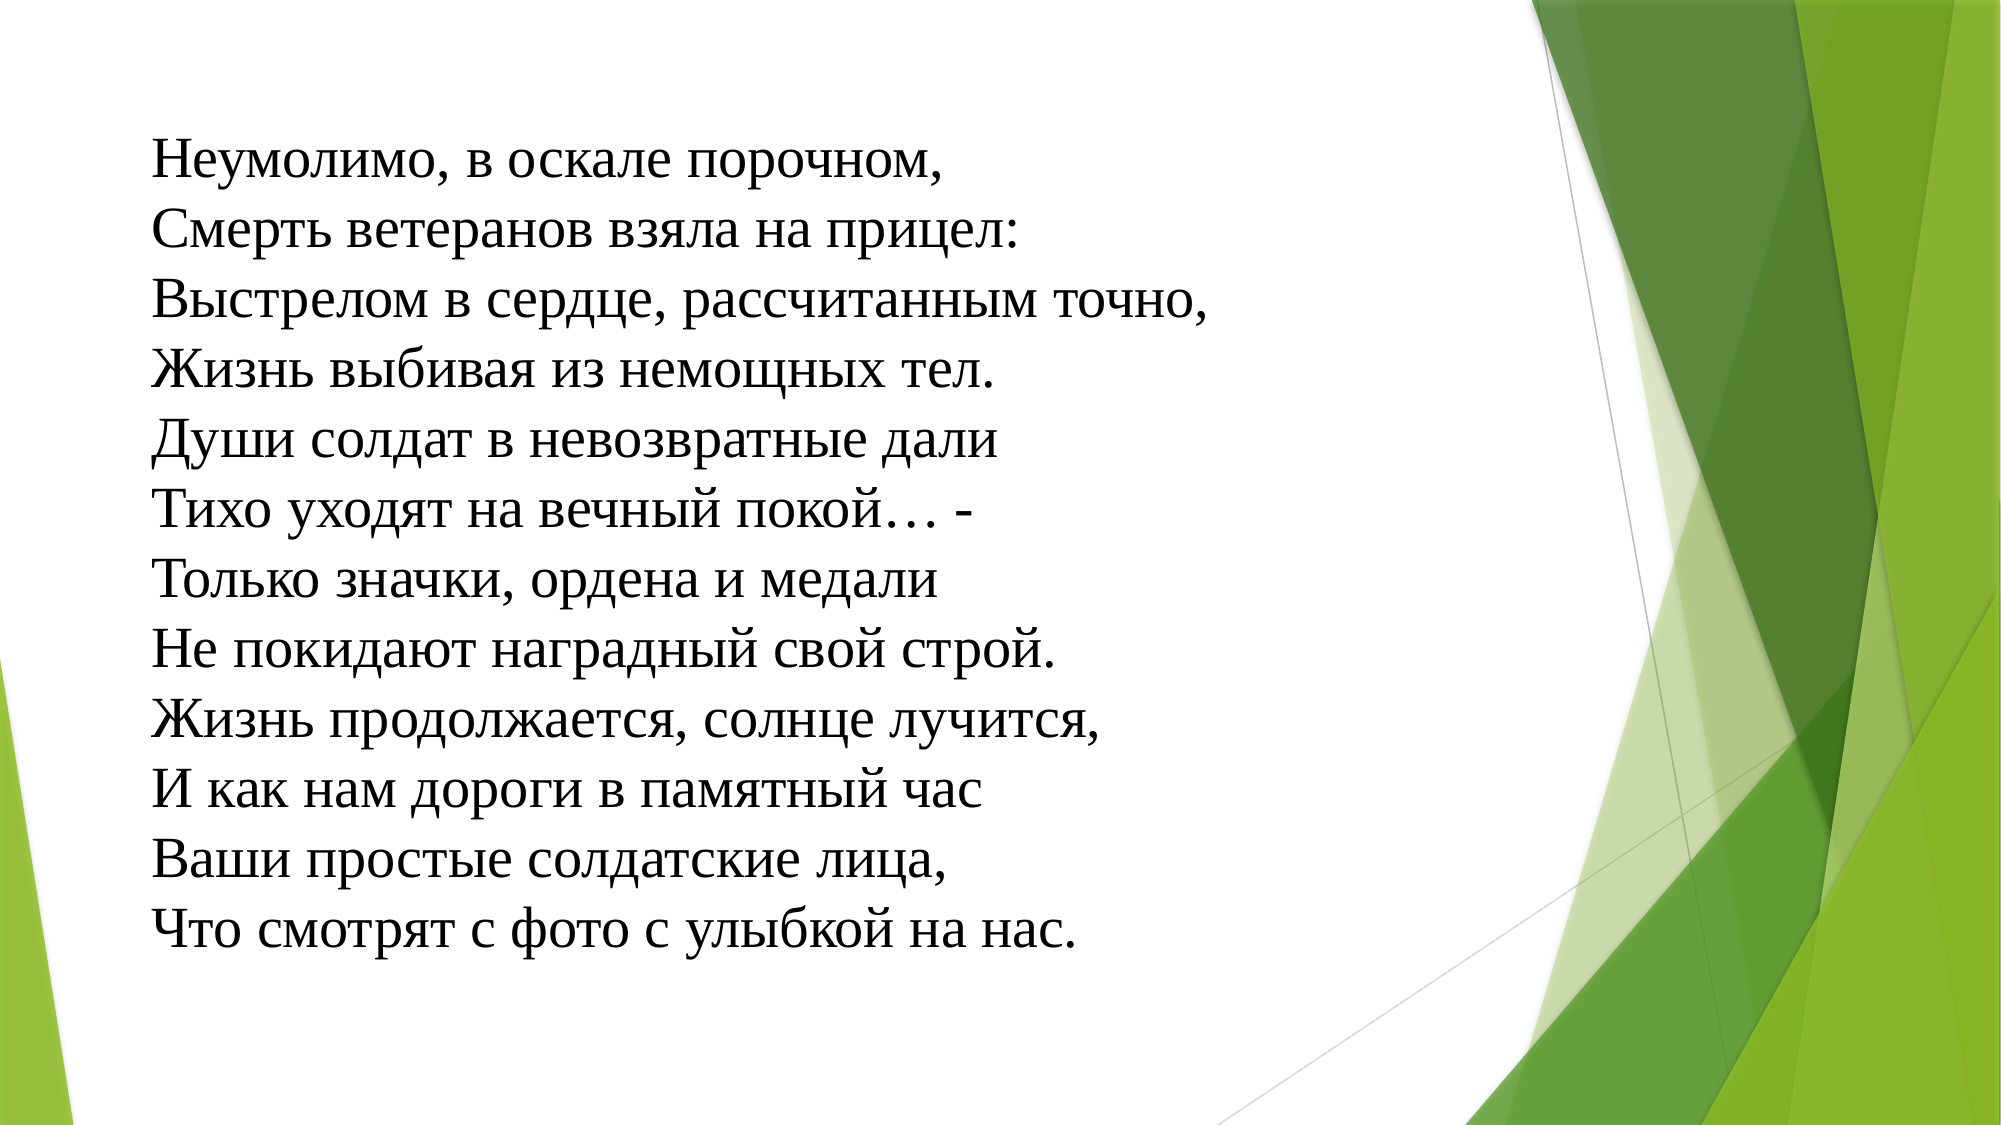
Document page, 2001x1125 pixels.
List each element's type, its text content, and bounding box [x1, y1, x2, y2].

text_box Неумолимо, в оскале порочном, Смерть ветеранов взяла на прицел: Выстрелом в сердце, рассчитанным точно, Жизнь выбивая из немощных тел. Души солдат в невозвратные дали Тихо уходят на вечный покой… - Только значки, ордена и медали Не покидают наградный свой строй. Жизнь продолжается, солнце лучится, И как нам дороги в памятный час Ваши простые солдатские лица, Что смотрят с фото с улыбкой на нас. [136, 112, 1500, 967]
